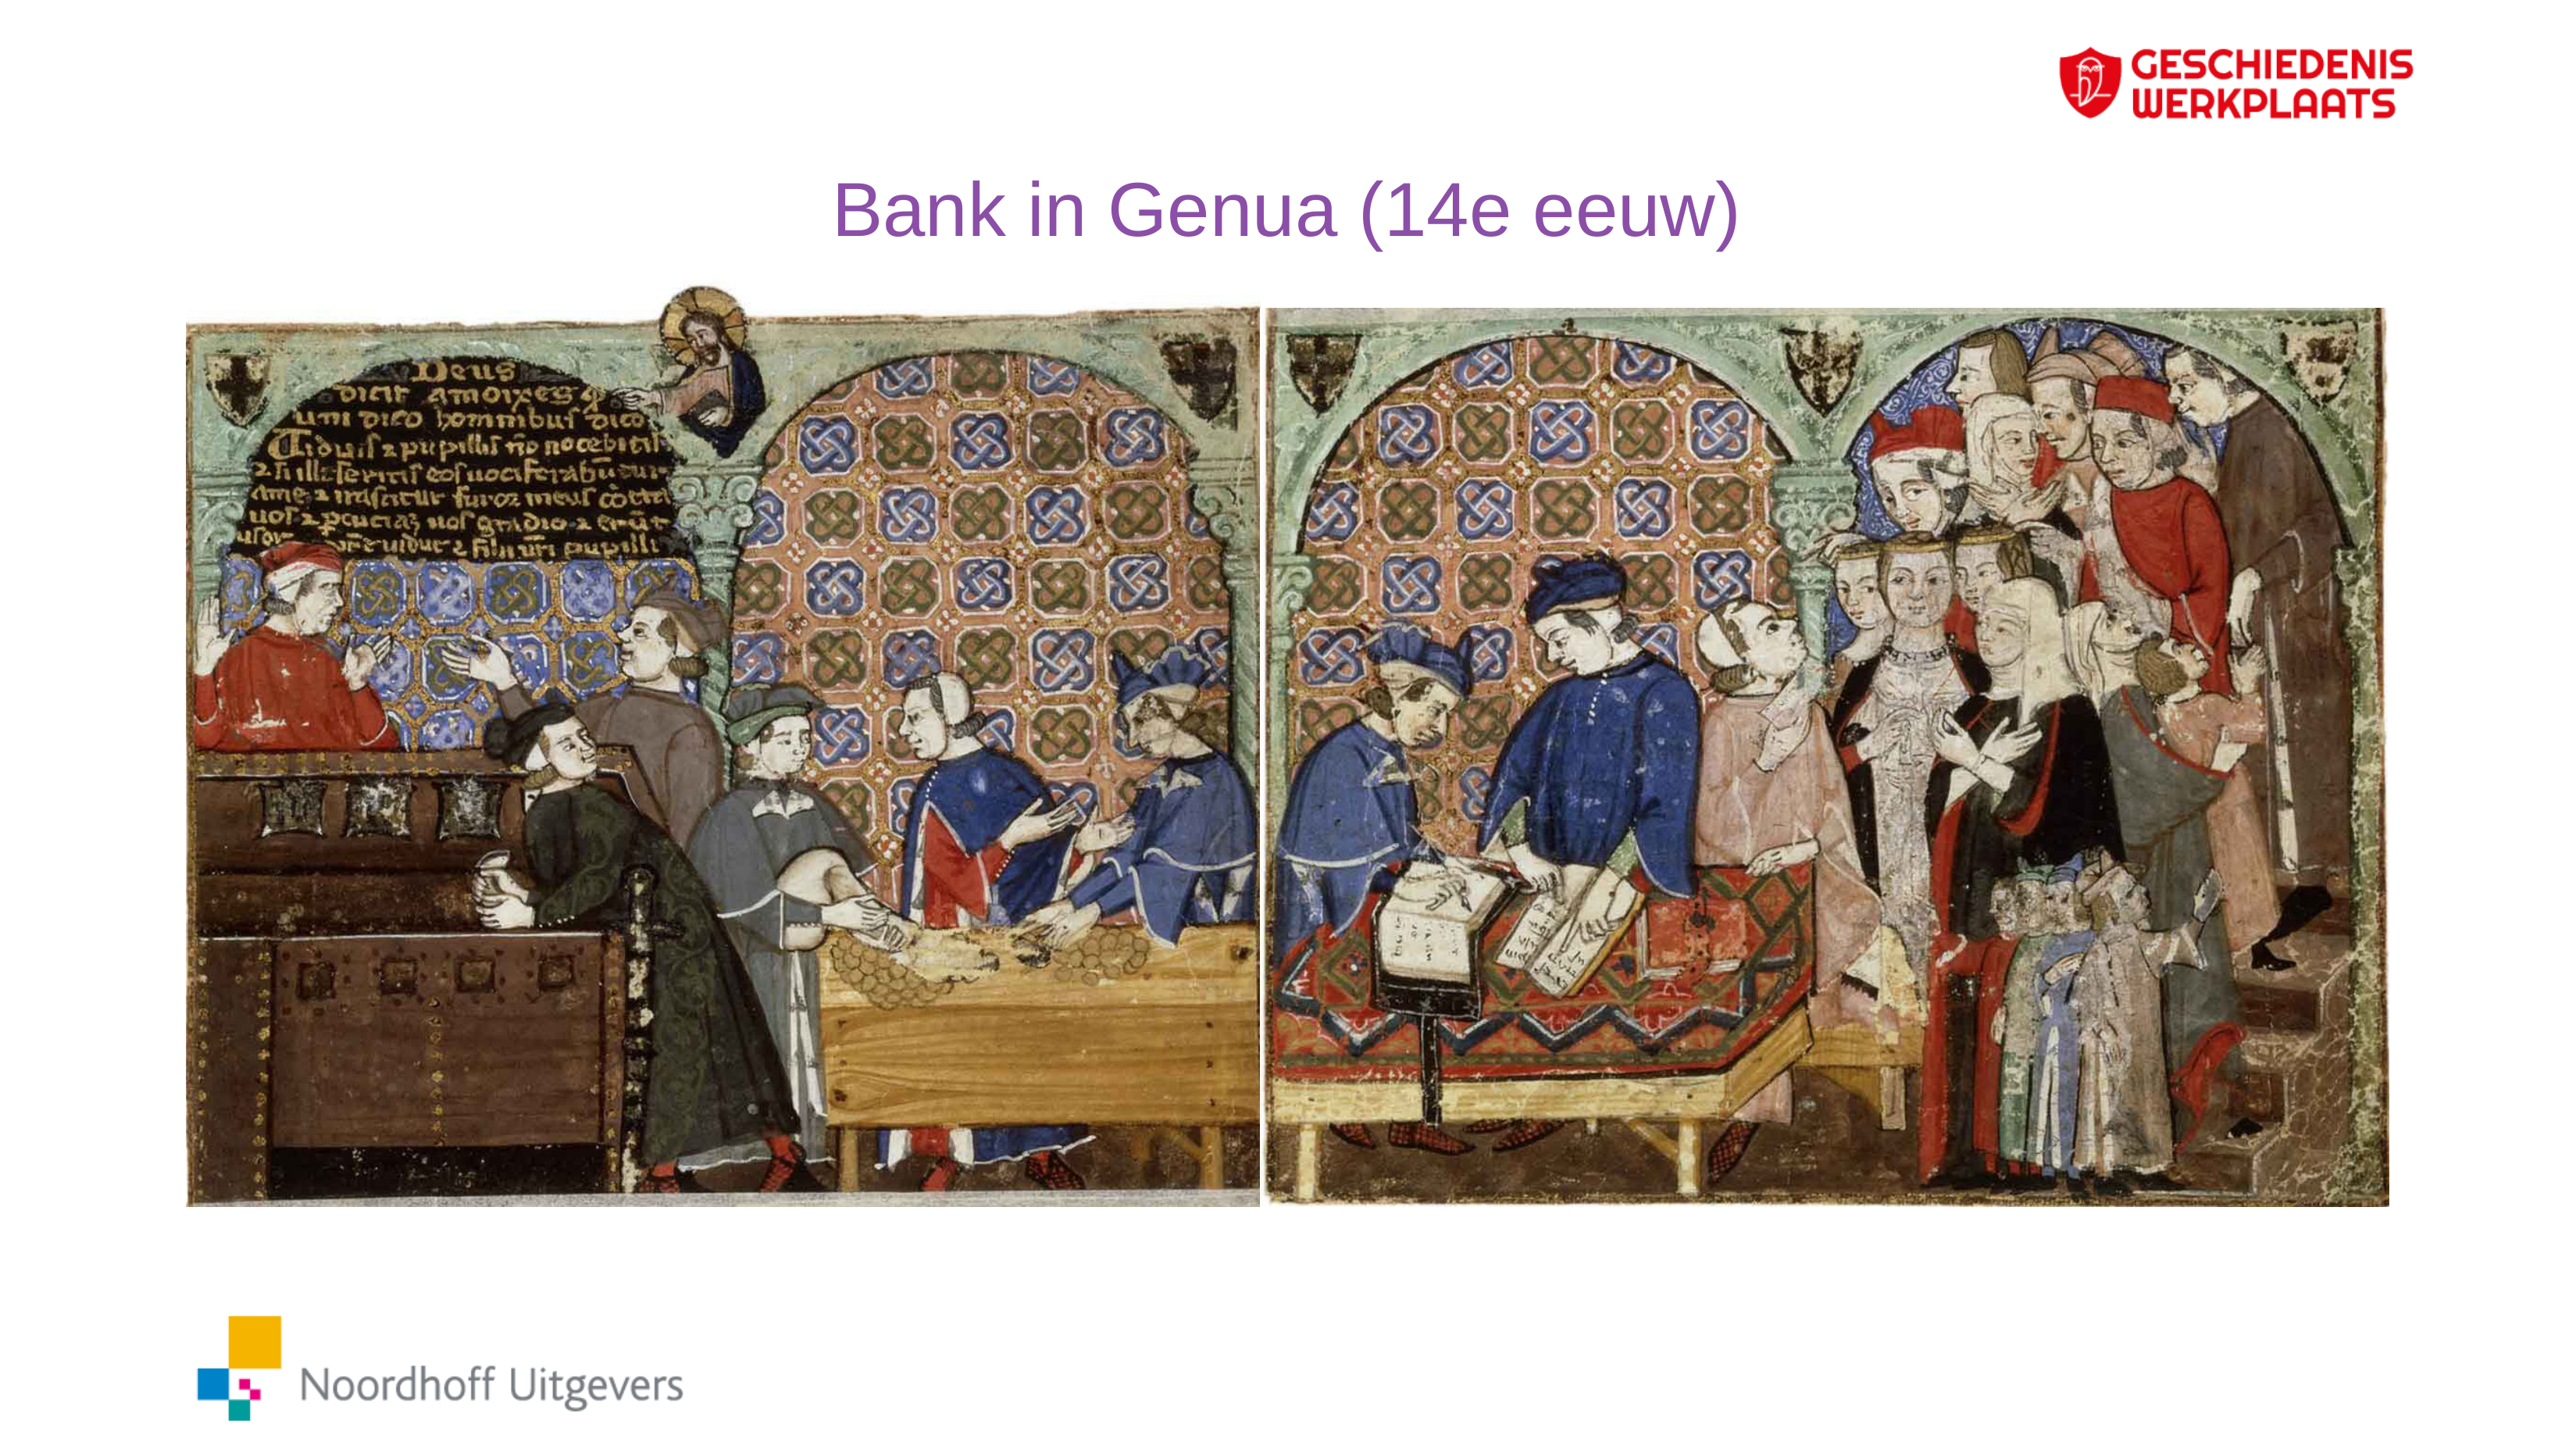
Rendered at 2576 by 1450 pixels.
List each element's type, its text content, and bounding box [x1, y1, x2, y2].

picture [159, 1288, 802, 1449]
picture [186, 266, 2389, 1207]
title Bank in Genua (14e eeuw) [159, 159, 2416, 266]
picture [1610, 0, 2576, 161]
